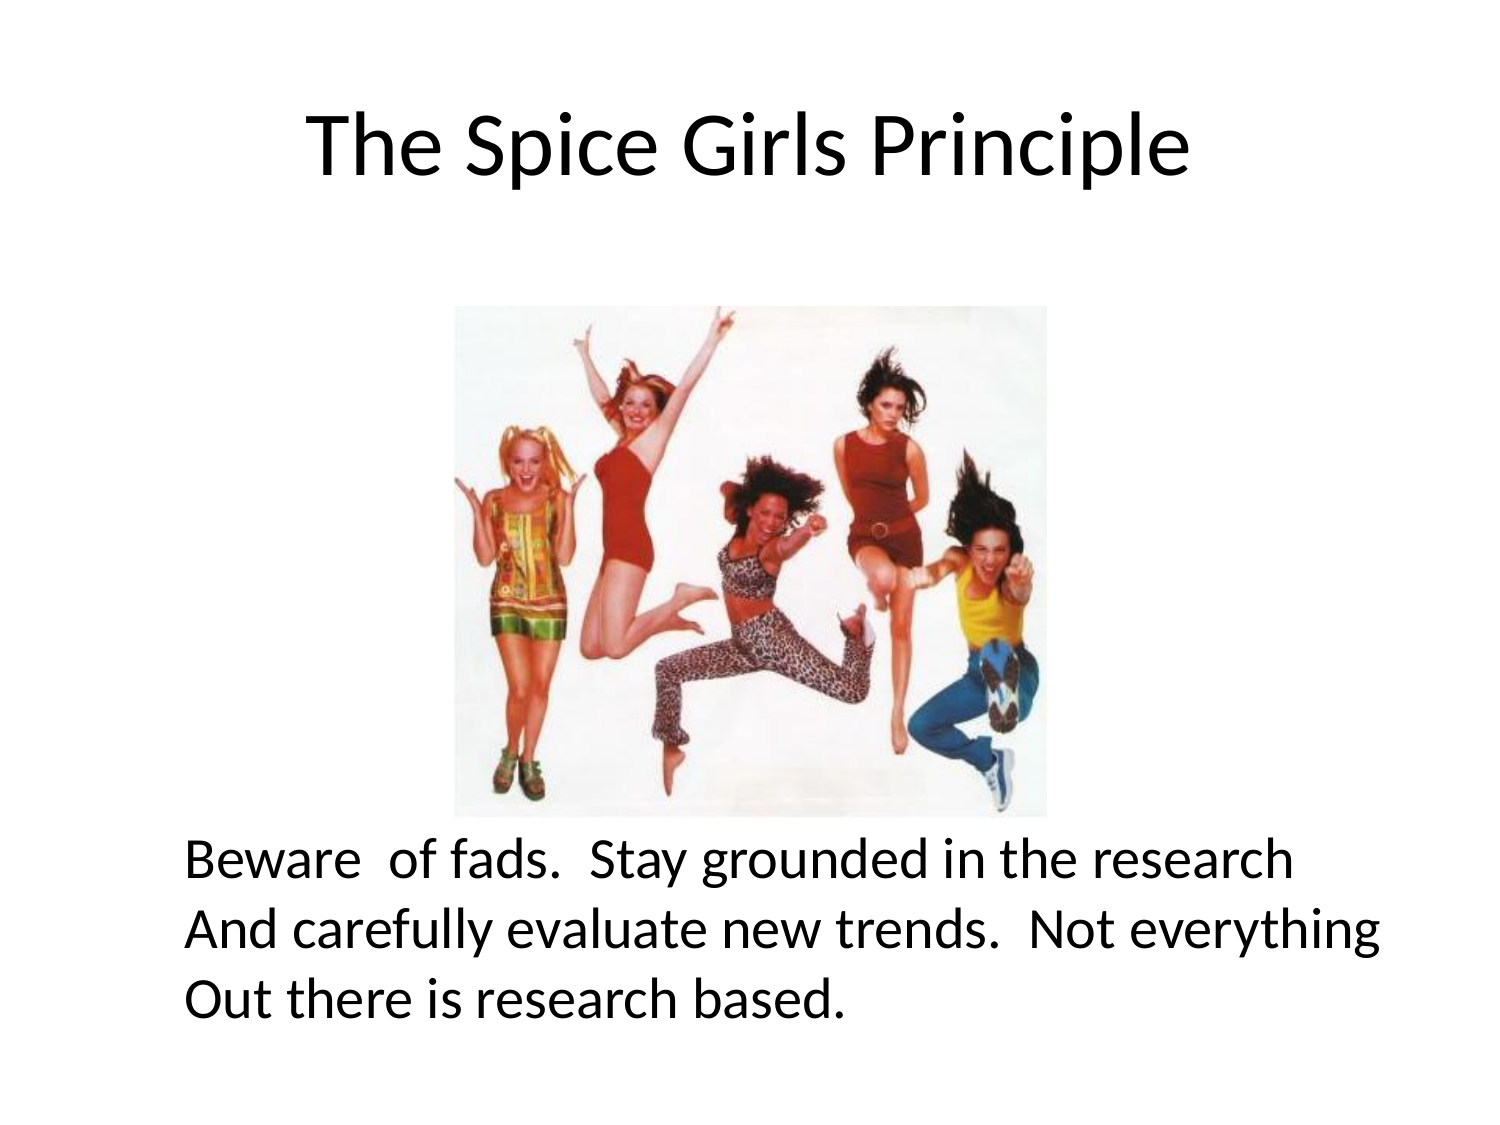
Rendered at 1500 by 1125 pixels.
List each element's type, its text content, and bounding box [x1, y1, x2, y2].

picture [452, 305, 1048, 819]
text_box Beware of fads. Stay grounded in the research And carefully evaluate new trends. Not everything Out there is research based. [169, 812, 1397, 1038]
title The Spice Girls Principle [75, 45, 1425, 233]
